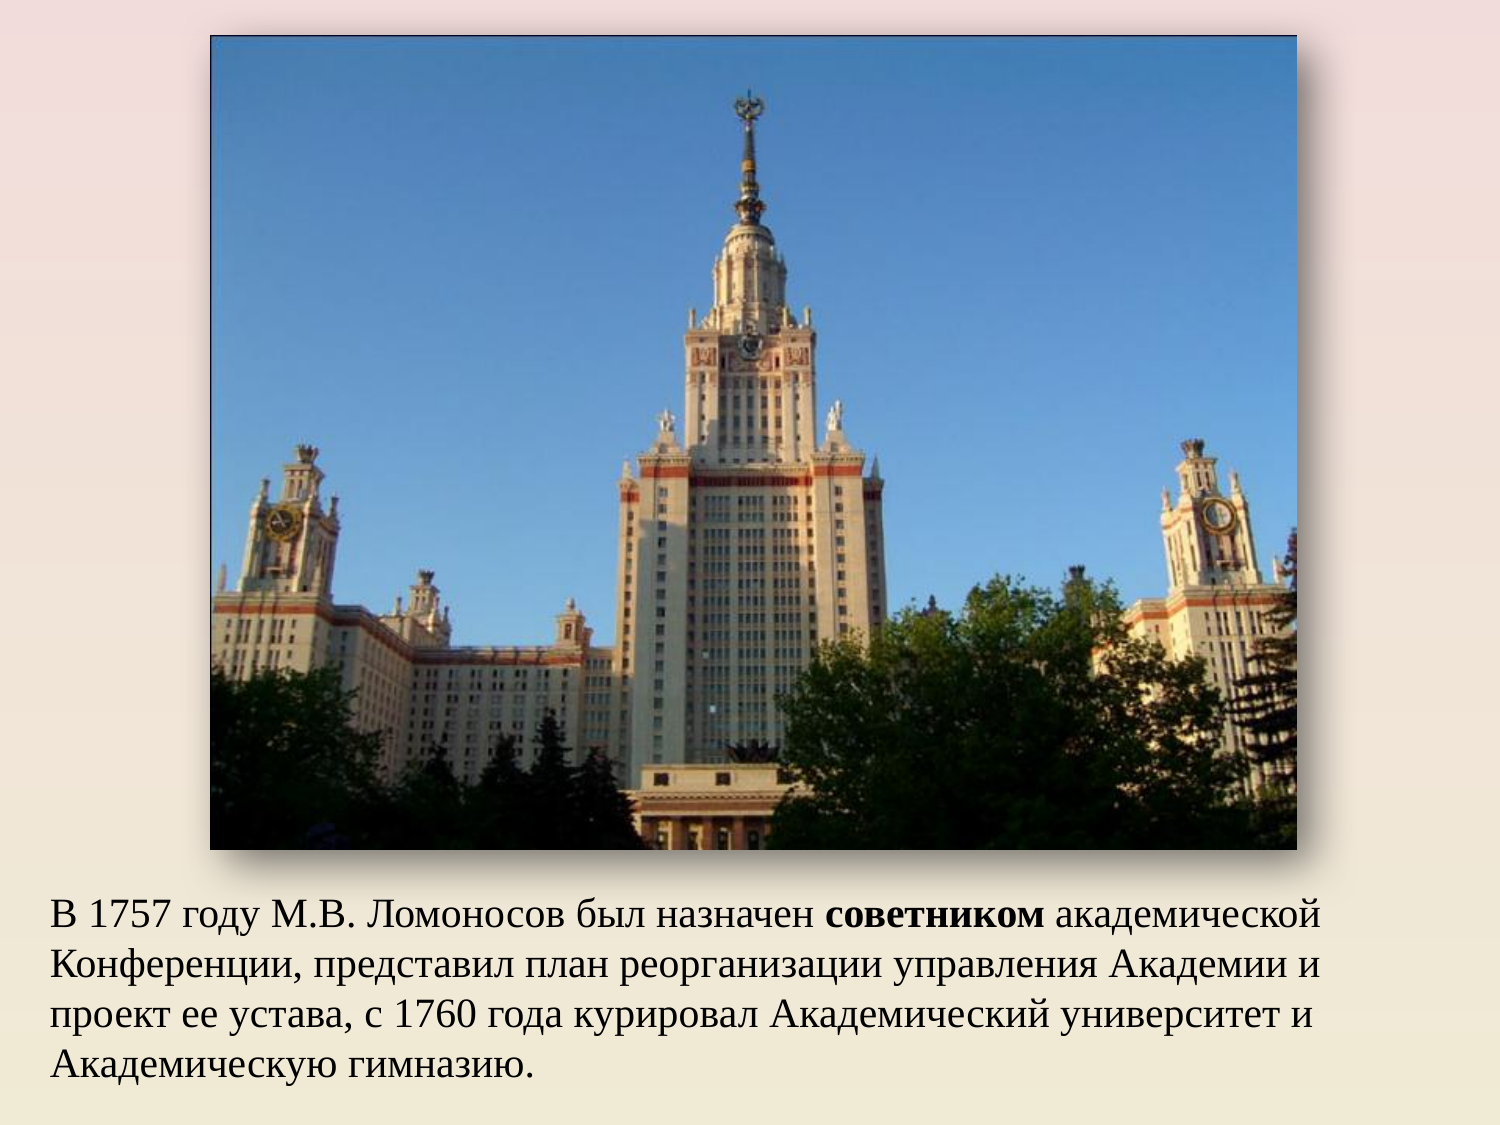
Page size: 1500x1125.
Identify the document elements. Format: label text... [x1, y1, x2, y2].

text_box В 1757 году М.В. Ломоносов был назначен советником академической Конференции, представил план реорганизации управления Академии и проект ее устава, с 1760 года курировал Академический университет и Академическую гимназию. [35, 878, 1430, 1094]
picture [210, 34, 1298, 850]
